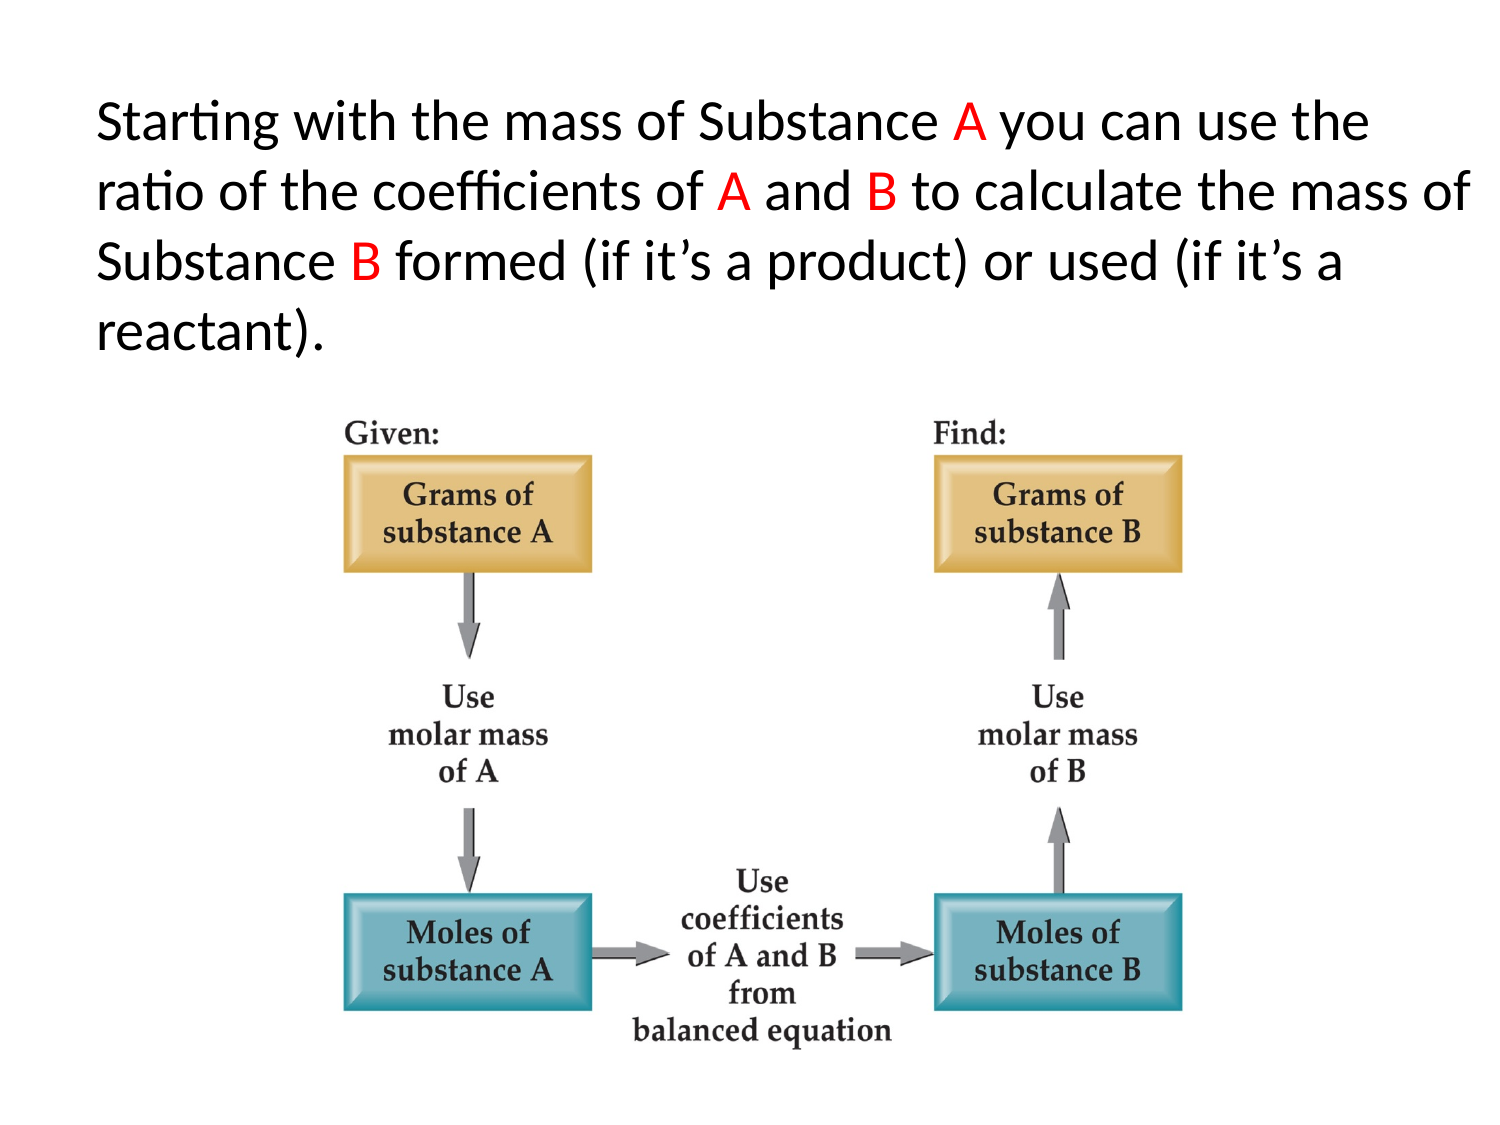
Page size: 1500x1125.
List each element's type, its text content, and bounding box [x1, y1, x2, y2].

text_box Starting with the mass of Substance A you can use the ratio of the coefficients of A and B to calculate the mass of Substance B formed (if it’s a product) or used (if it’s a reactant). [24, 74, 1488, 838]
picture [337, 412, 1188, 1051]
